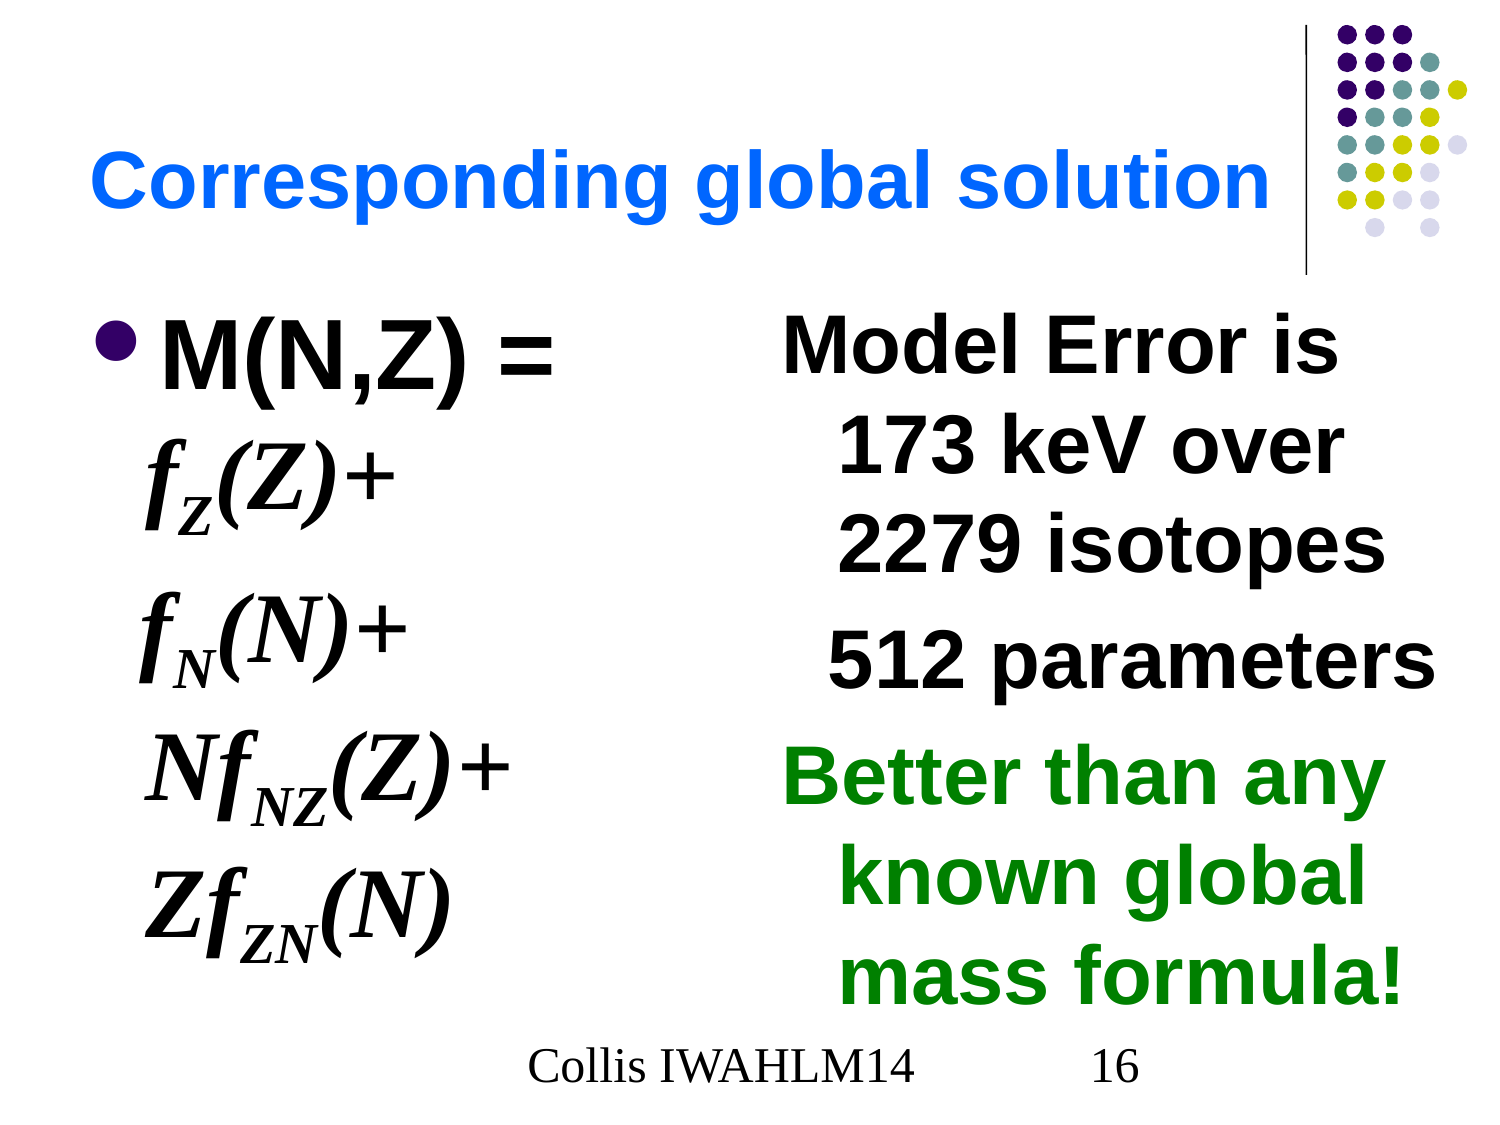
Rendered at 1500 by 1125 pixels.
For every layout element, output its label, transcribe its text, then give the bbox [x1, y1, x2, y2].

footer Collis IWAHLM14 [512, 1025, 988, 1101]
title Corresponding global solution [75, 20, 1313, 233]
slide_number 16 [1074, 1029, 1425, 1101]
list Model Error is 173 keV over 2279 isotopes 512 parameters Better than any known global mass formula! [766, 282, 1483, 1029]
list M(N,Z) = fZ(Z)+ fN(N)+ NfNZ(Z)+ ZfZN(N) [75, 282, 734, 1006]
